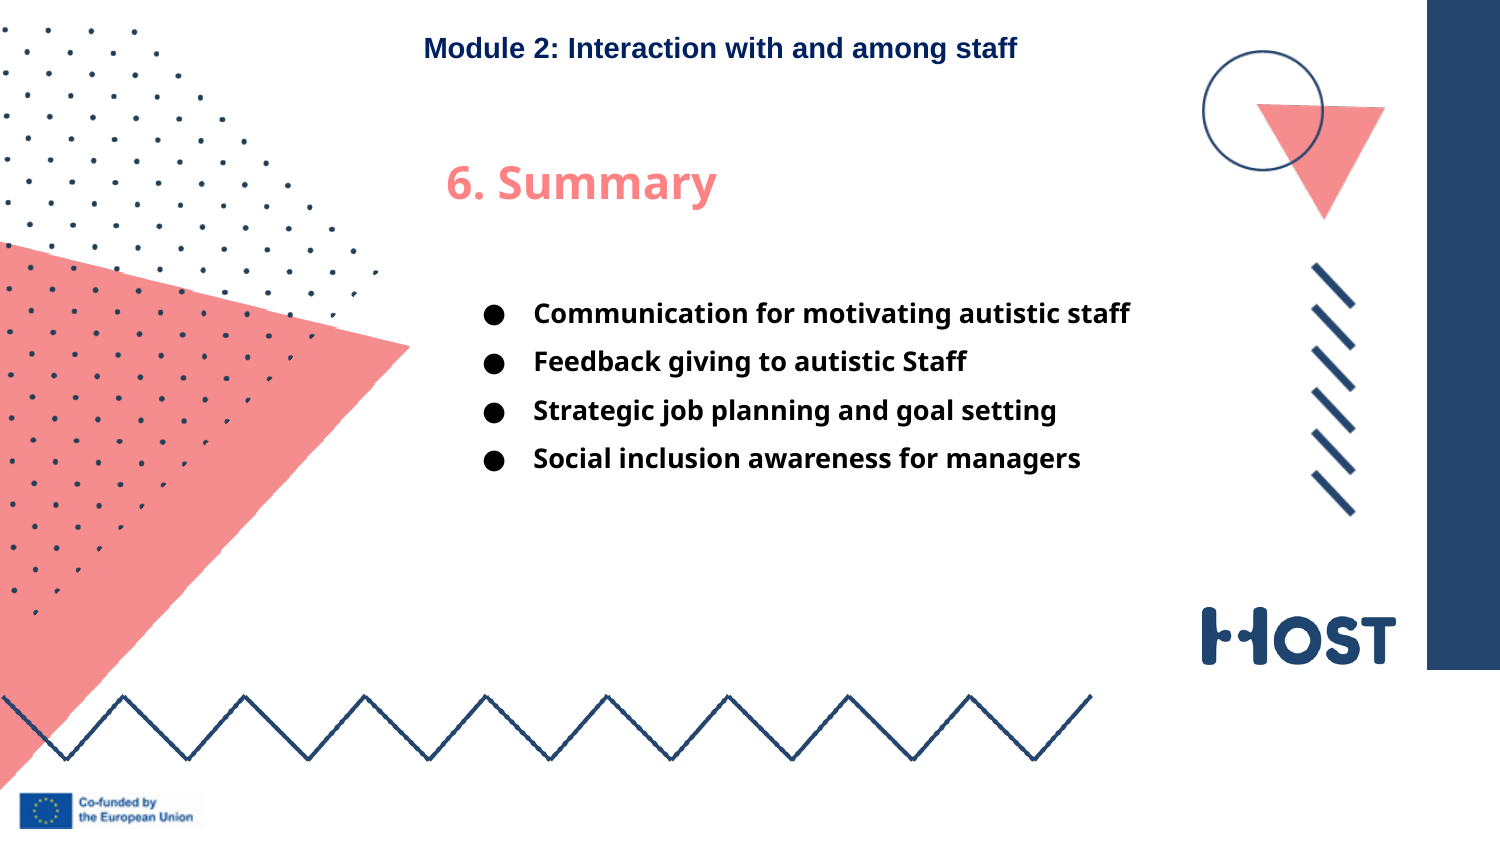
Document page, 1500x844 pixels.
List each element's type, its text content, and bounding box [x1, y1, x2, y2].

picture [1427, 0, 1500, 670]
picture [1202, 50, 1385, 220]
text_box 6. Summary [431, 139, 1237, 253]
text_box Module 2: Interaction with and among staff [408, 10, 1136, 68]
list Communication for motivating autistic staff Feedback giving to autistic Staff Strategic job planning and goal setting Social inclusion awareness for managers [443, 265, 1389, 655]
picture [0, 23, 1093, 844]
picture [1310, 261, 1357, 265]
picture [1202, 607, 1396, 665]
